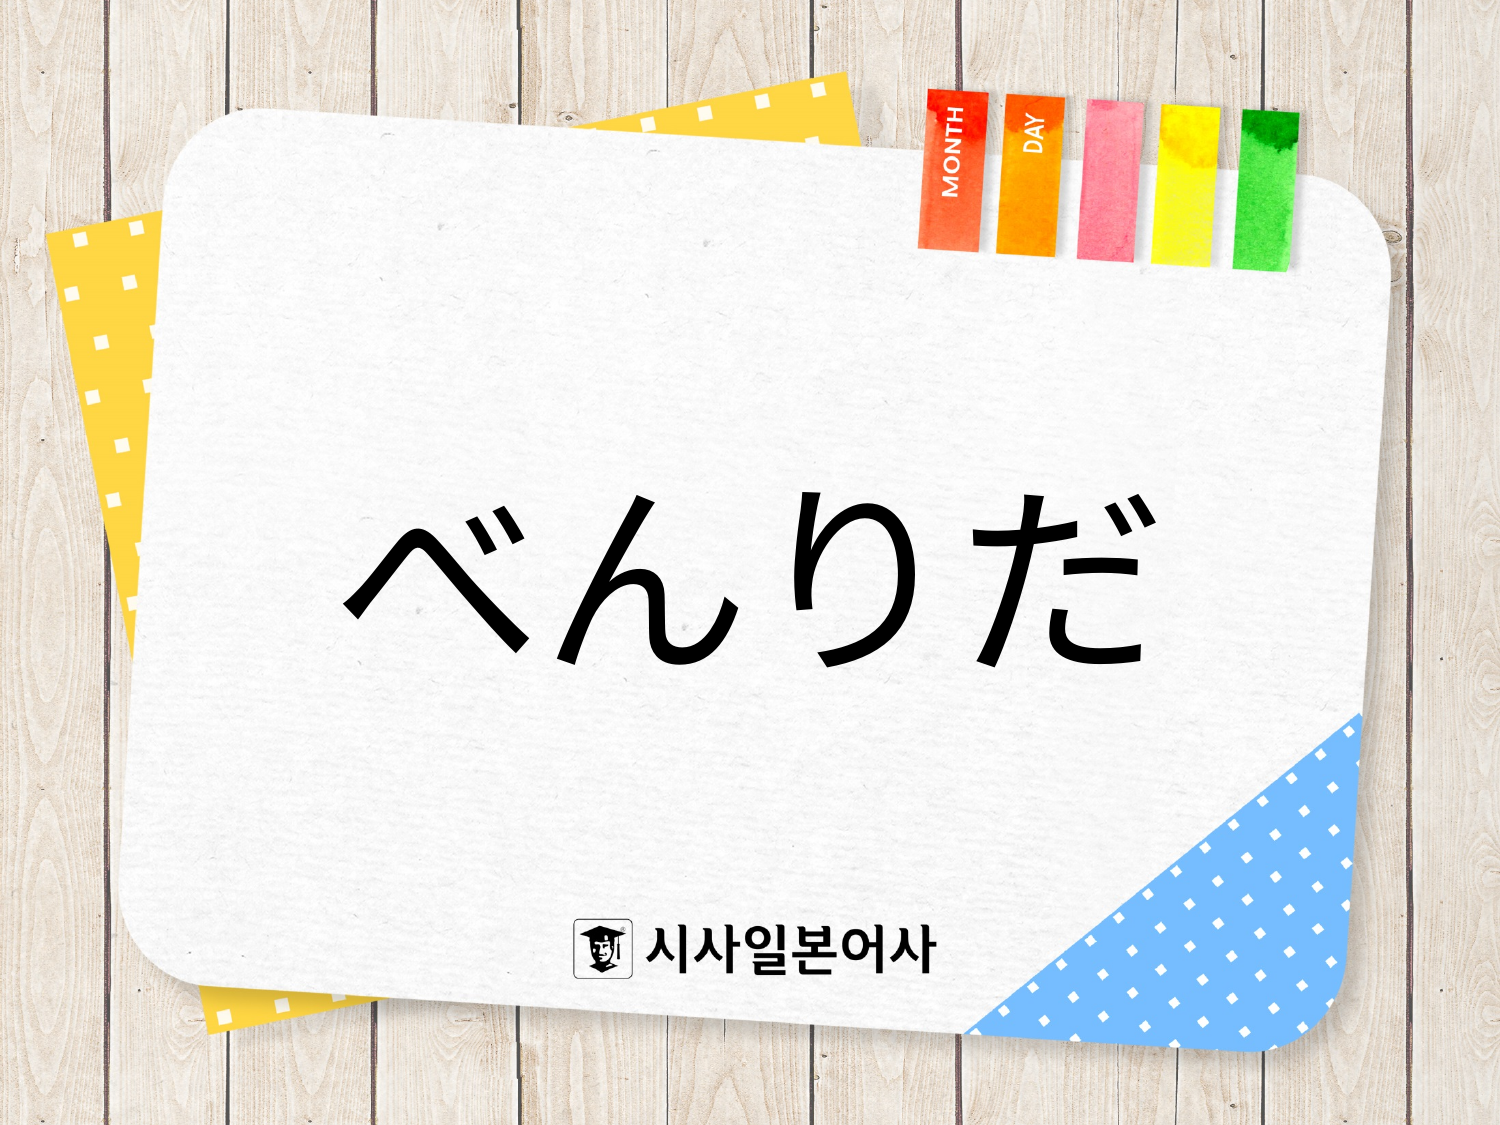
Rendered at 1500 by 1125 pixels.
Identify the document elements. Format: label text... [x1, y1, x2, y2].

title べんりだ [75, 338, 1425, 811]
picture [0, 0, 1500, 1125]
